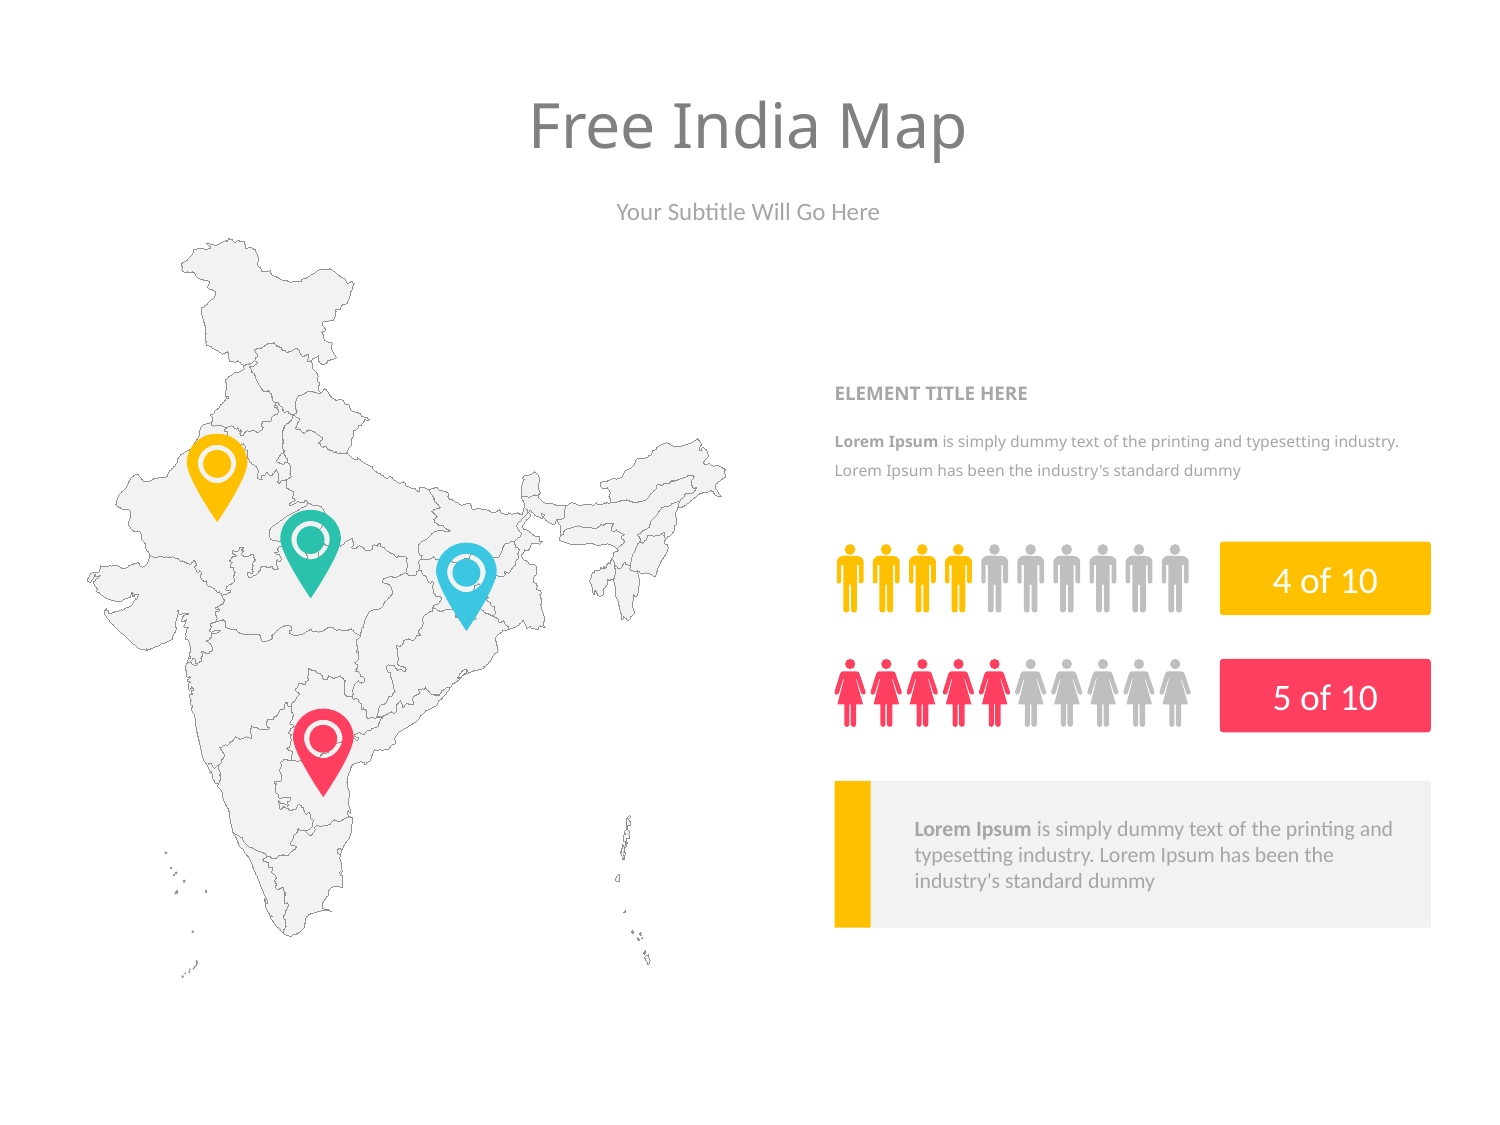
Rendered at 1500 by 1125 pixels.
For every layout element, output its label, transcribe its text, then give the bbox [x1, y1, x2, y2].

title Free India Map [62, 74, 1436, 183]
list Your Subtitle Will Go Here [62, 193, 1436, 232]
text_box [834, 370, 1431, 928]
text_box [186, 433, 248, 523]
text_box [87, 237, 727, 978]
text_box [436, 542, 497, 632]
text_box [280, 509, 341, 599]
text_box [292, 708, 354, 798]
